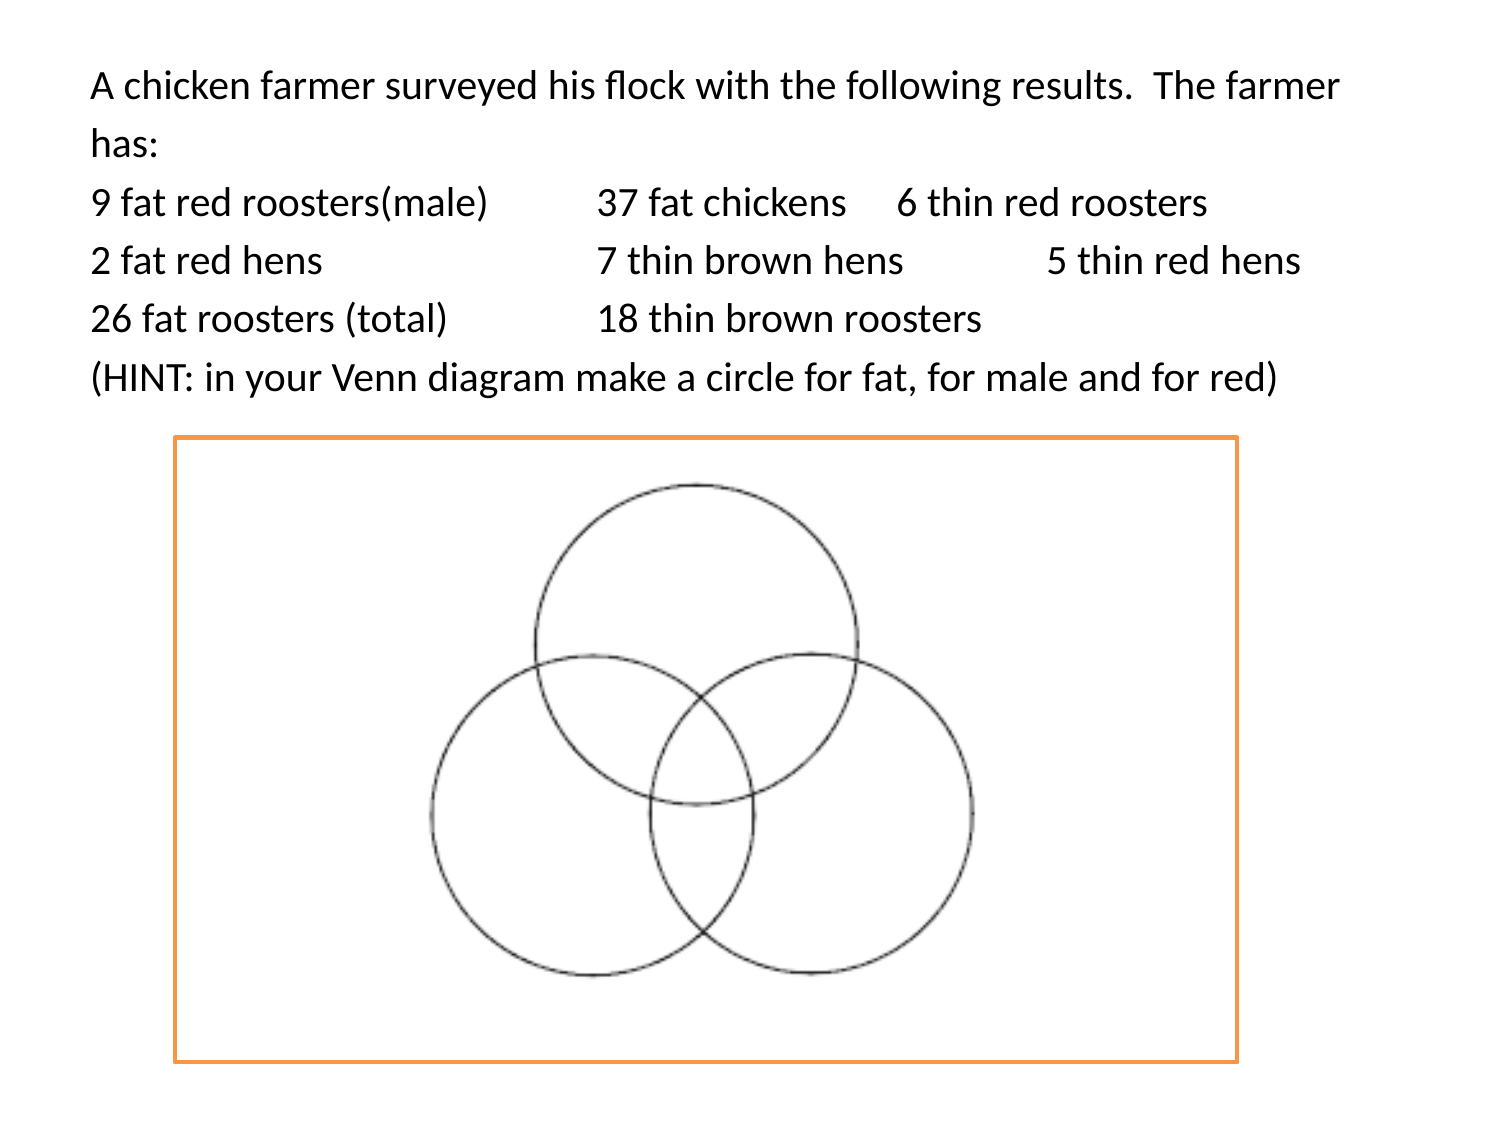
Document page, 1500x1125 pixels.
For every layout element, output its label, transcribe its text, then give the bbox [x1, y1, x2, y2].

text_box [173, 1005, 1239, 1064]
picture [424, 462, 988, 995]
list A chicken farmer surveyed his flock with the following results. The farmer has: 9 fat red roosters(male) 37 fat chickens 6 thin red roosters 2 fat red hens 7 thin brown hens 5 thin red hens 26 fat roosters (total) 18 thin brown roosters (HINT: in your Venn diagram make a circle for fat, for male and for red) [75, 50, 1425, 1005]
